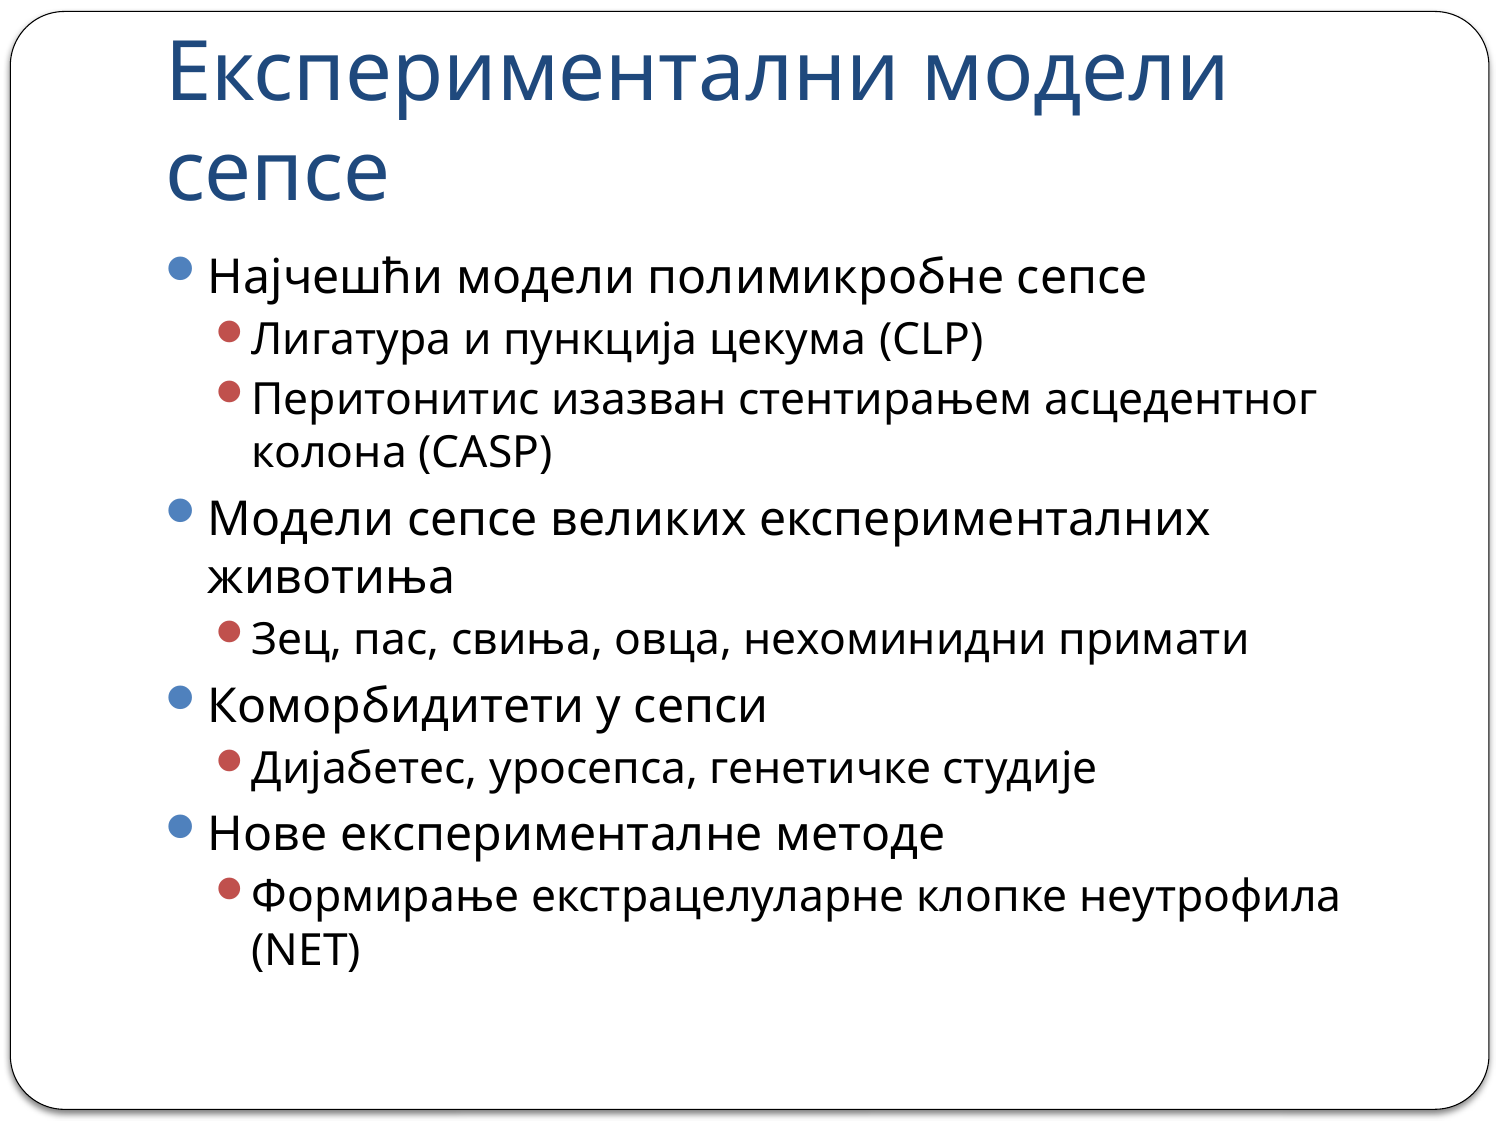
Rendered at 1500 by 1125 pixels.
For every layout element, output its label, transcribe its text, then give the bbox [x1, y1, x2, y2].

list Најчешћи модели полимикробне сепсе Лигатура и пункција цекума (CLP) Перитонитис изазван стентирањем асцедентног колона (CASP) Модели сепсе великих експерименталних животиња Зец, пас, свиња, овца, нехоминидни примати Коморбидитети у сепси Дијабетес, уросепса, генетичке студије Нове експерименталне методе Формирање екстрацелуларне клопке неутрофила (NET) [149, 237, 1426, 988]
title Експериментални модели сепсе [149, 44, 1426, 233]
